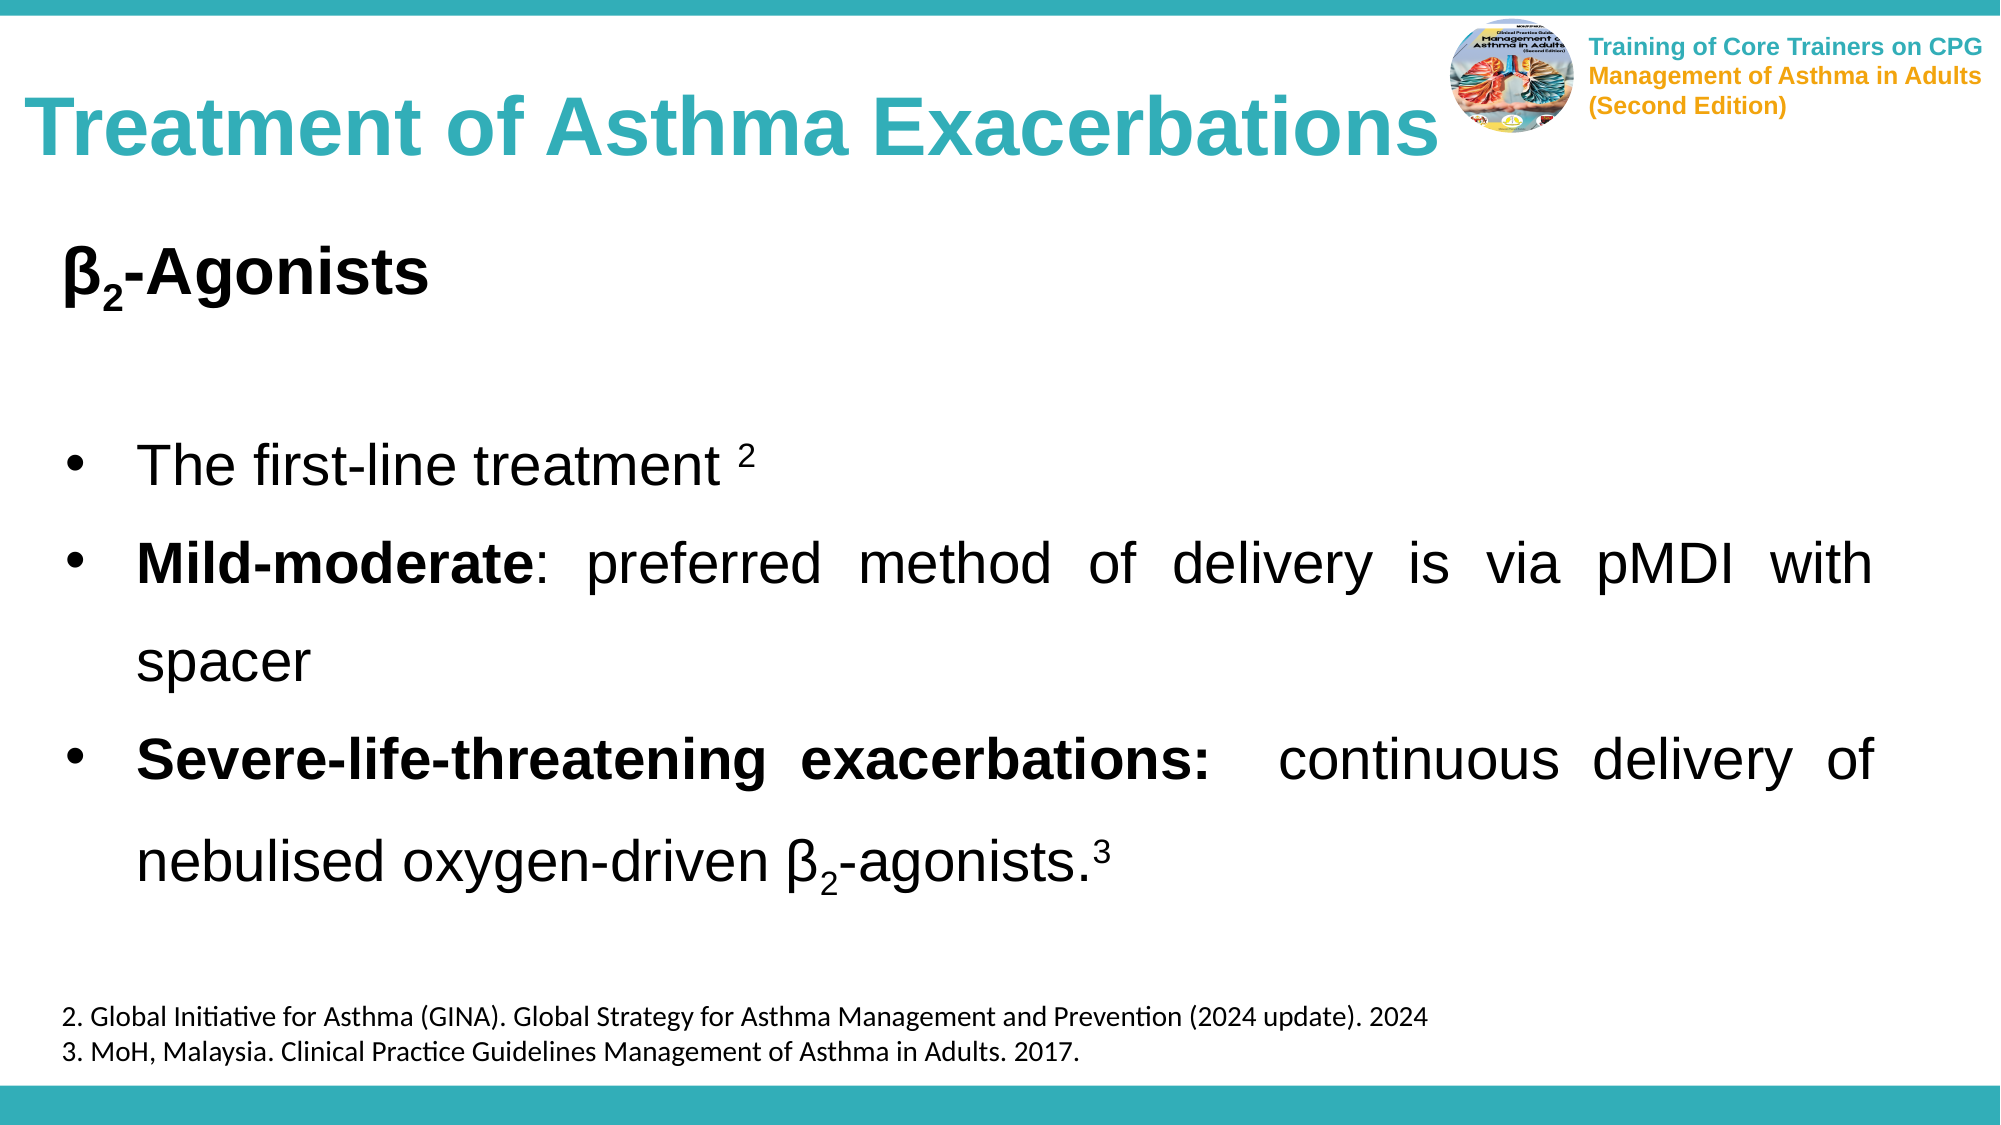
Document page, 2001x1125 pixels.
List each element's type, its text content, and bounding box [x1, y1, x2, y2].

text_box β2-Agonists The first-line treatment 2 Mild-moderate: preferred method of delivery is via pMDI with spacer Severe-life-threatening exacerbations: continuous delivery of nebulised oxygen-driven β2-agonists.3 [46, 220, 1891, 910]
text_box 2. Global Initiative for Asthma (GINA). Global Strategy for Asthma Management and Prevention (2024 update). 2024 3. MoH, Malaysia. Clinical Practice Guidelines Management of Asthma in Adults. 2017. [46, 989, 1804, 1075]
picture [1452, 18, 1571, 59]
text_box Treatment of Asthma Exacerbations [9, 59, 1964, 186]
